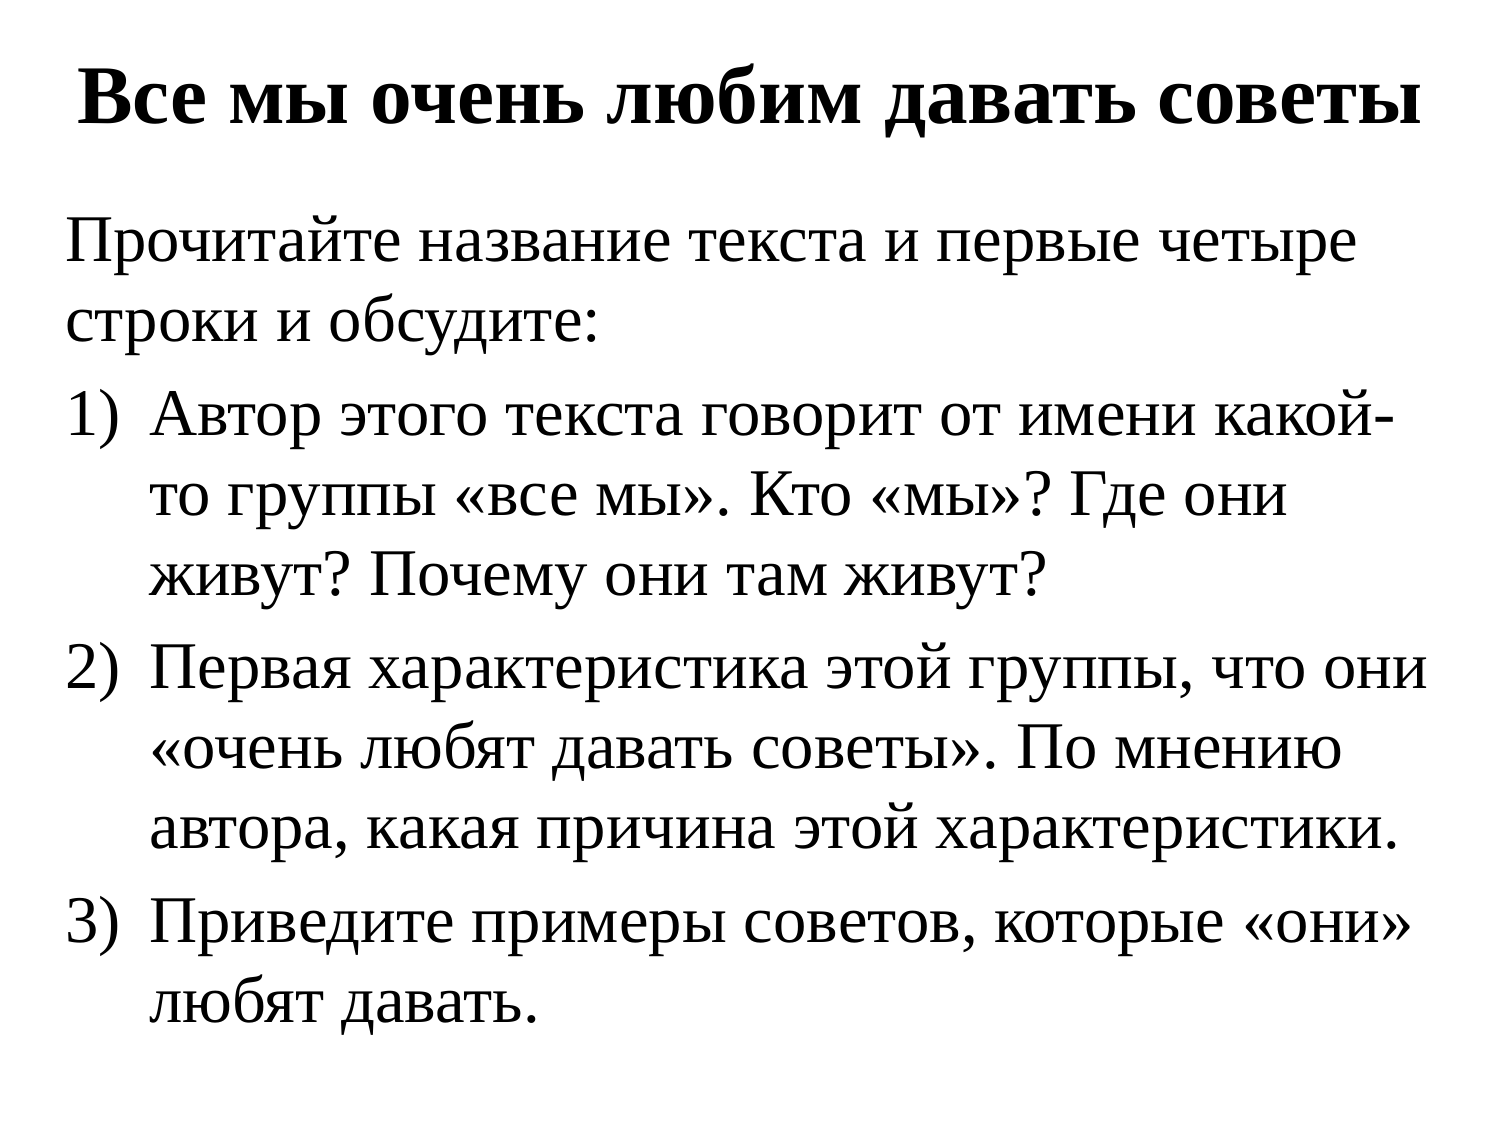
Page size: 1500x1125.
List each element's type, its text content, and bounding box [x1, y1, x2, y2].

title Все мы очень любим давать советы [50, 24, 1450, 155]
list Прочитайте название текста и первые четыре строки и обсудите: Автор этого текста говорит от имени какой-то группы «все мы». Кто «мы»? Где они живут? Почему они там живут? Первая характеристика этой группы, что они «очень любят давать советы». По мнению автора, какая причина этой характеристики. Приведите примеры советов, которые «они» любят давать. [50, 187, 1463, 1088]
